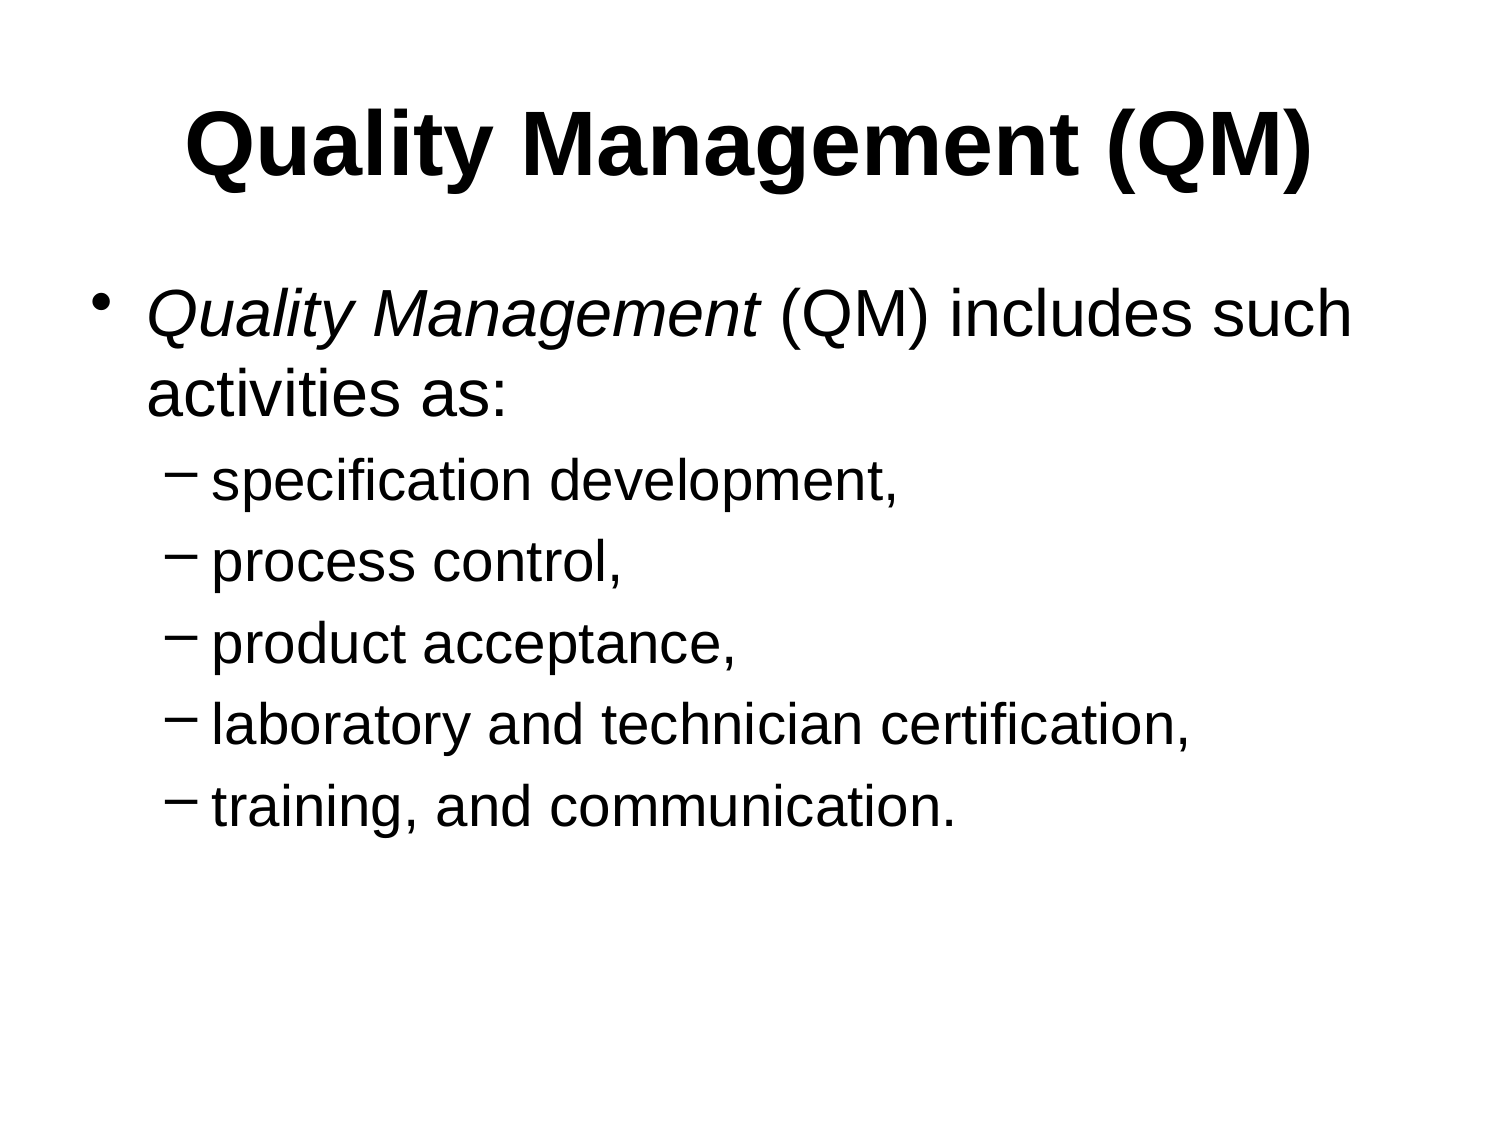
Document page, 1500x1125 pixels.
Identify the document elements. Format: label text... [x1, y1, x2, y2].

title Quality Management (QM) [74, 44, 1426, 233]
list Quality Management (QM) includes such activities as: specification development, process control, product acceptance, laboratory and technician certification, training, and communication. [74, 262, 1426, 1006]
